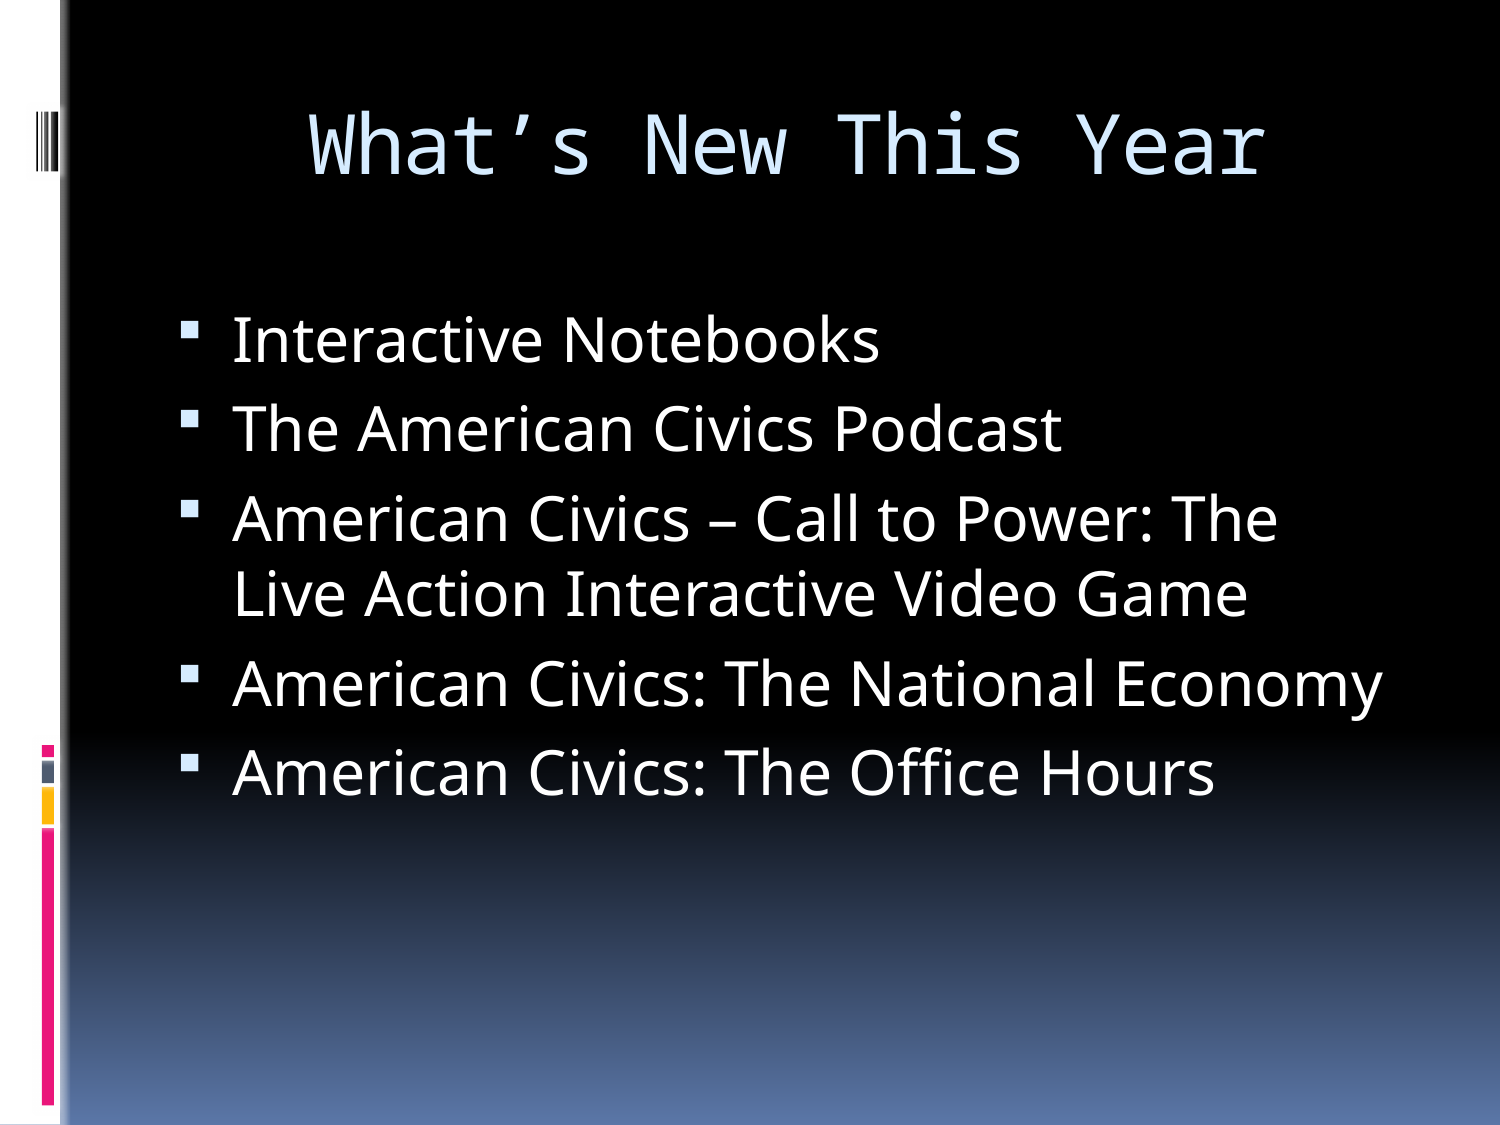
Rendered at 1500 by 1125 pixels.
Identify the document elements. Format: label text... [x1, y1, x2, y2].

title What’s New This Year [150, 83, 1425, 234]
list Interactive Notebooks The American Civics Podcast American Civics – Call to Power: The Live Action Interactive Video Game American Civics: The National Economy American Civics: The Office Hours [150, 292, 1425, 1043]
